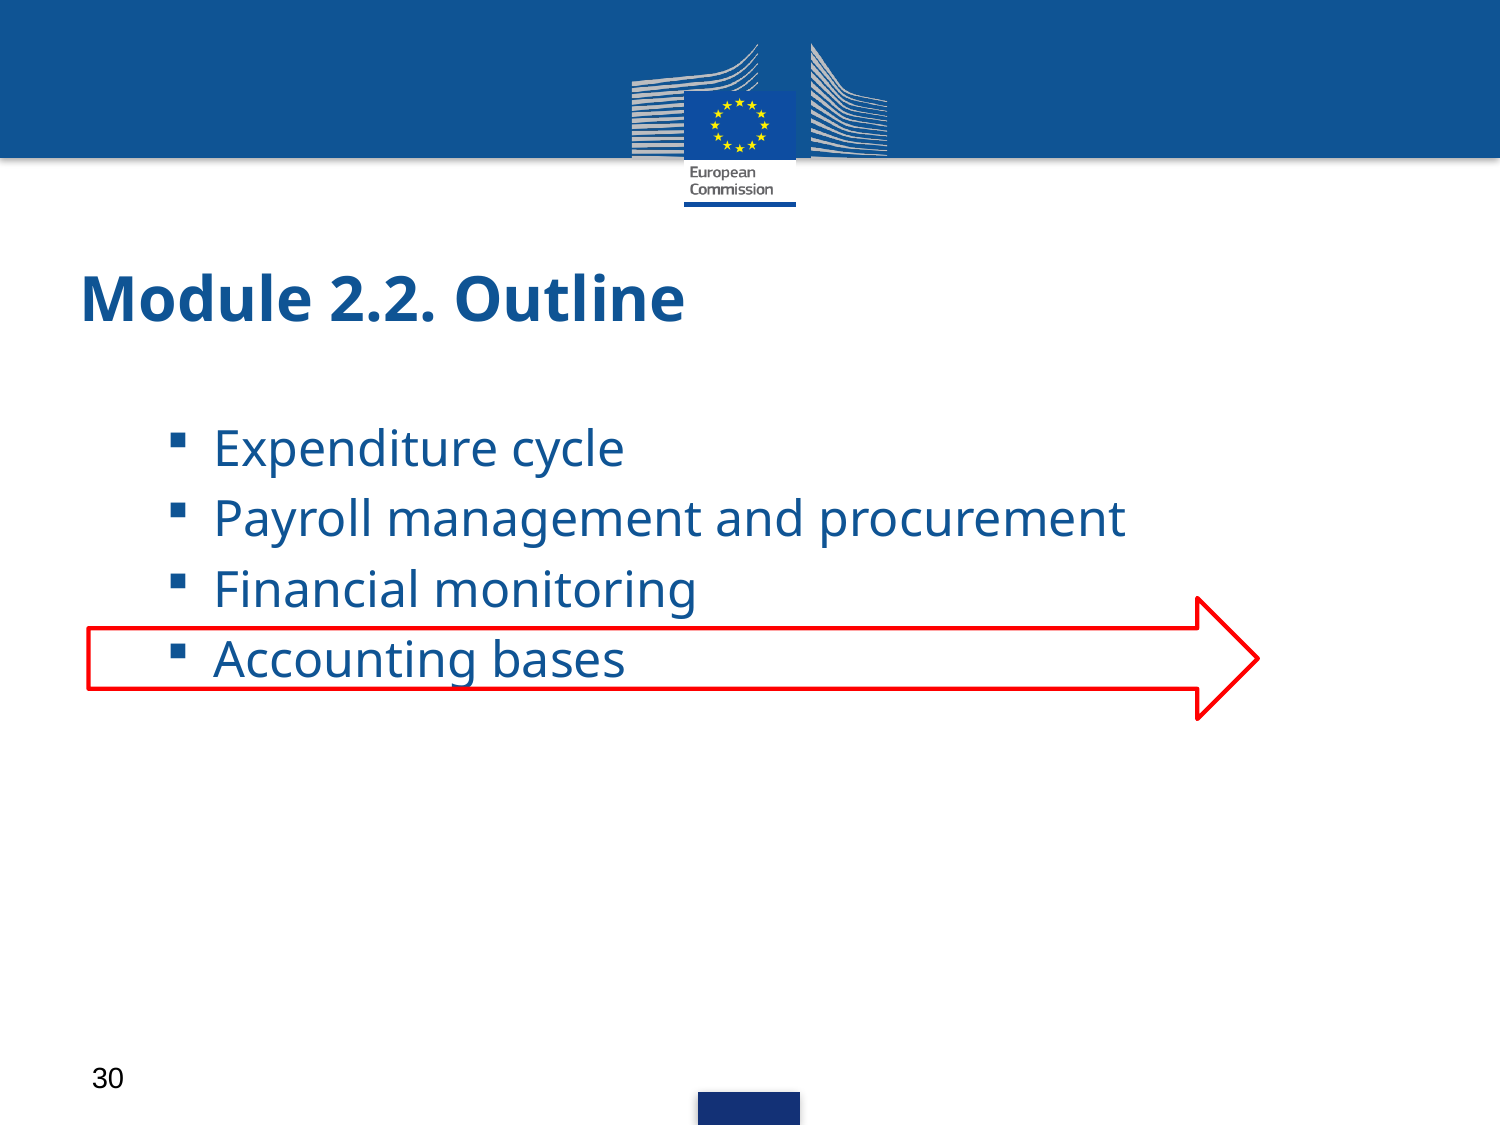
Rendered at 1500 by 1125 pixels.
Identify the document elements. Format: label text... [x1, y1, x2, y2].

list Expenditure cycle Payroll management and procurement Financial monitoring Accounting bases [76, 408, 1427, 988]
text_box 30 [76, 1023, 552, 1102]
title Module 2.2. Outline [64, 219, 1415, 374]
text_box [88, 597, 1258, 720]
